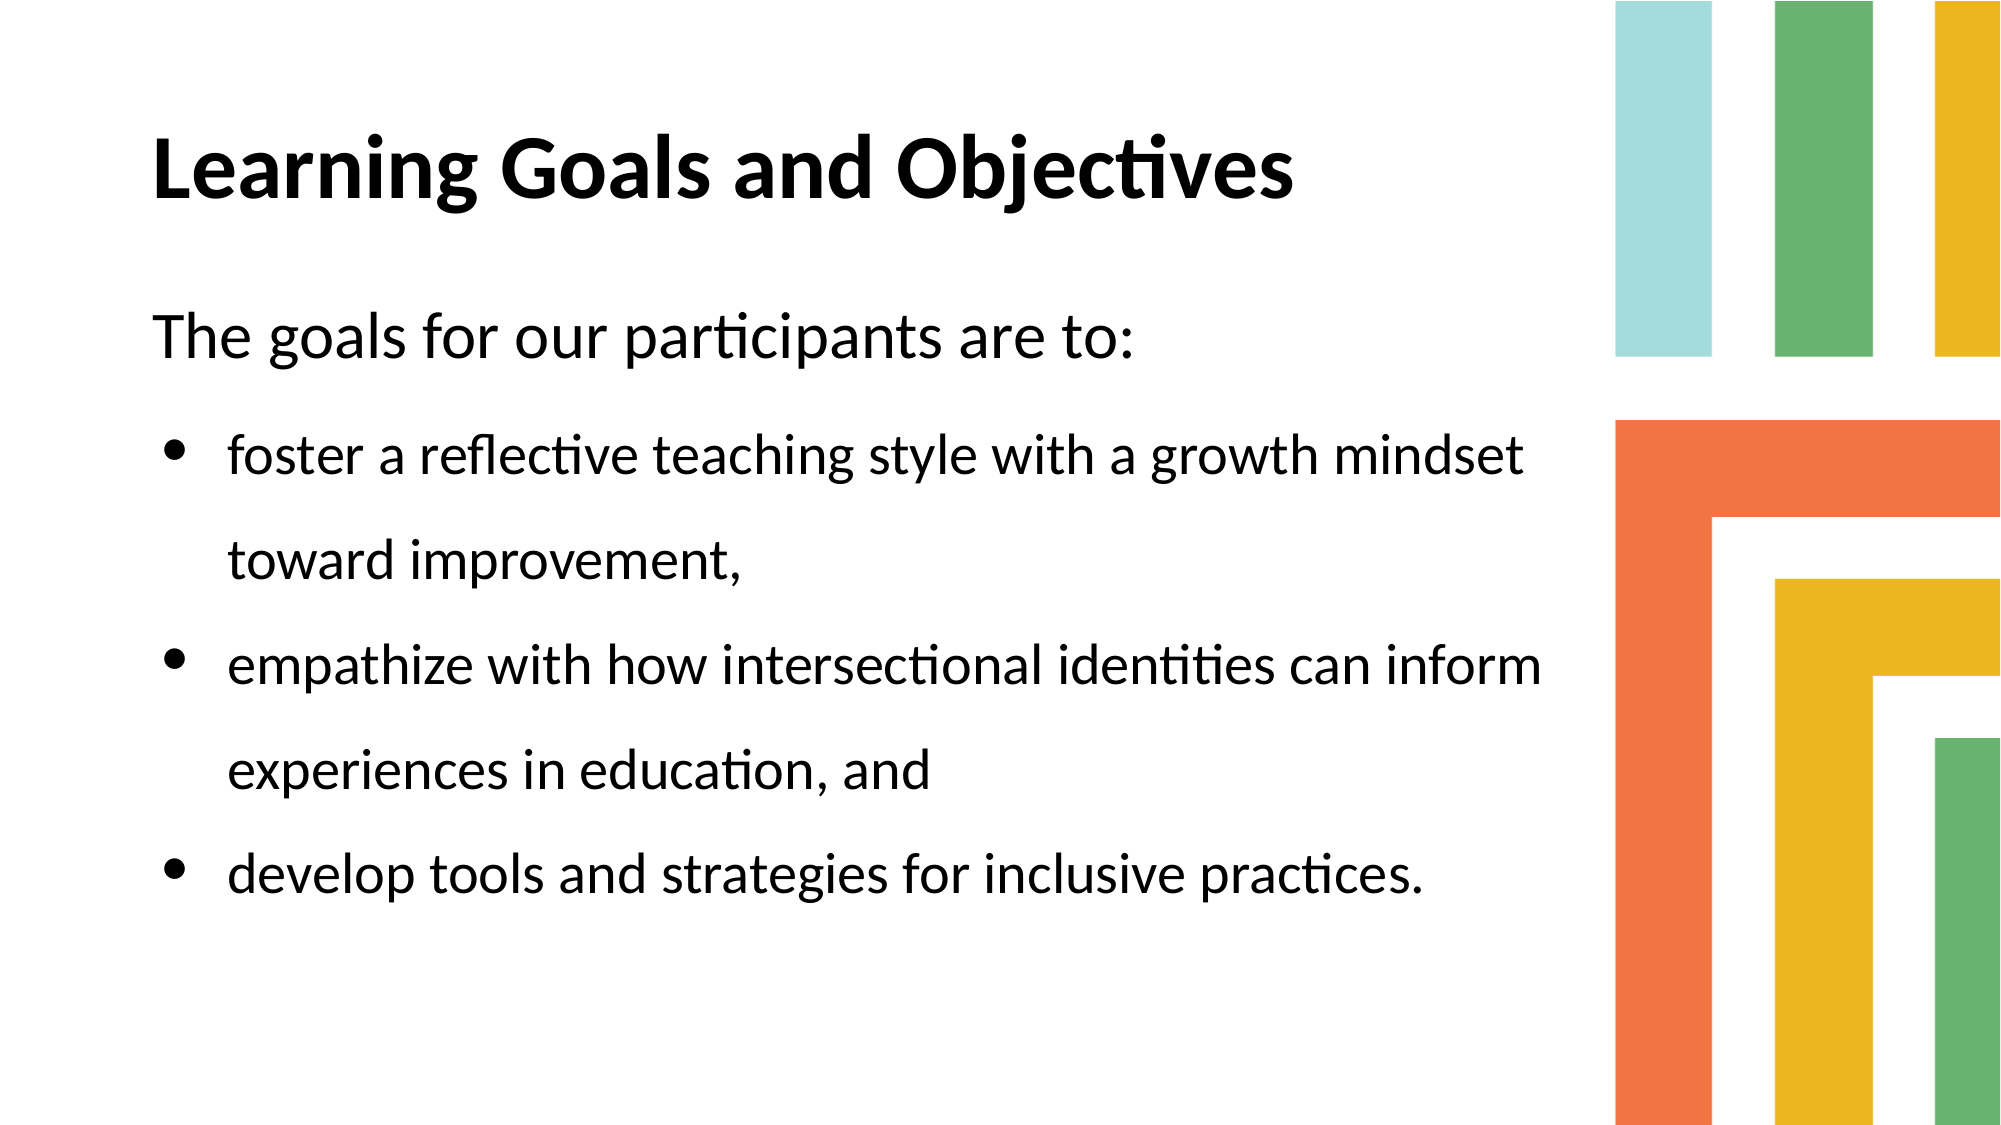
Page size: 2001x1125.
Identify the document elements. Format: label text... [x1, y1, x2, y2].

title Learning Goals and Objectives [137, 59, 1607, 243]
list The goals for our participants are to: foster a reflective teaching style with a growth mindset toward improvement, empathize with how intersectional identities can inform experiences in education, and develop tools and strategies for inclusive practices. [137, 243, 1607, 1095]
picture [1612, 0, 2001, 1125]
